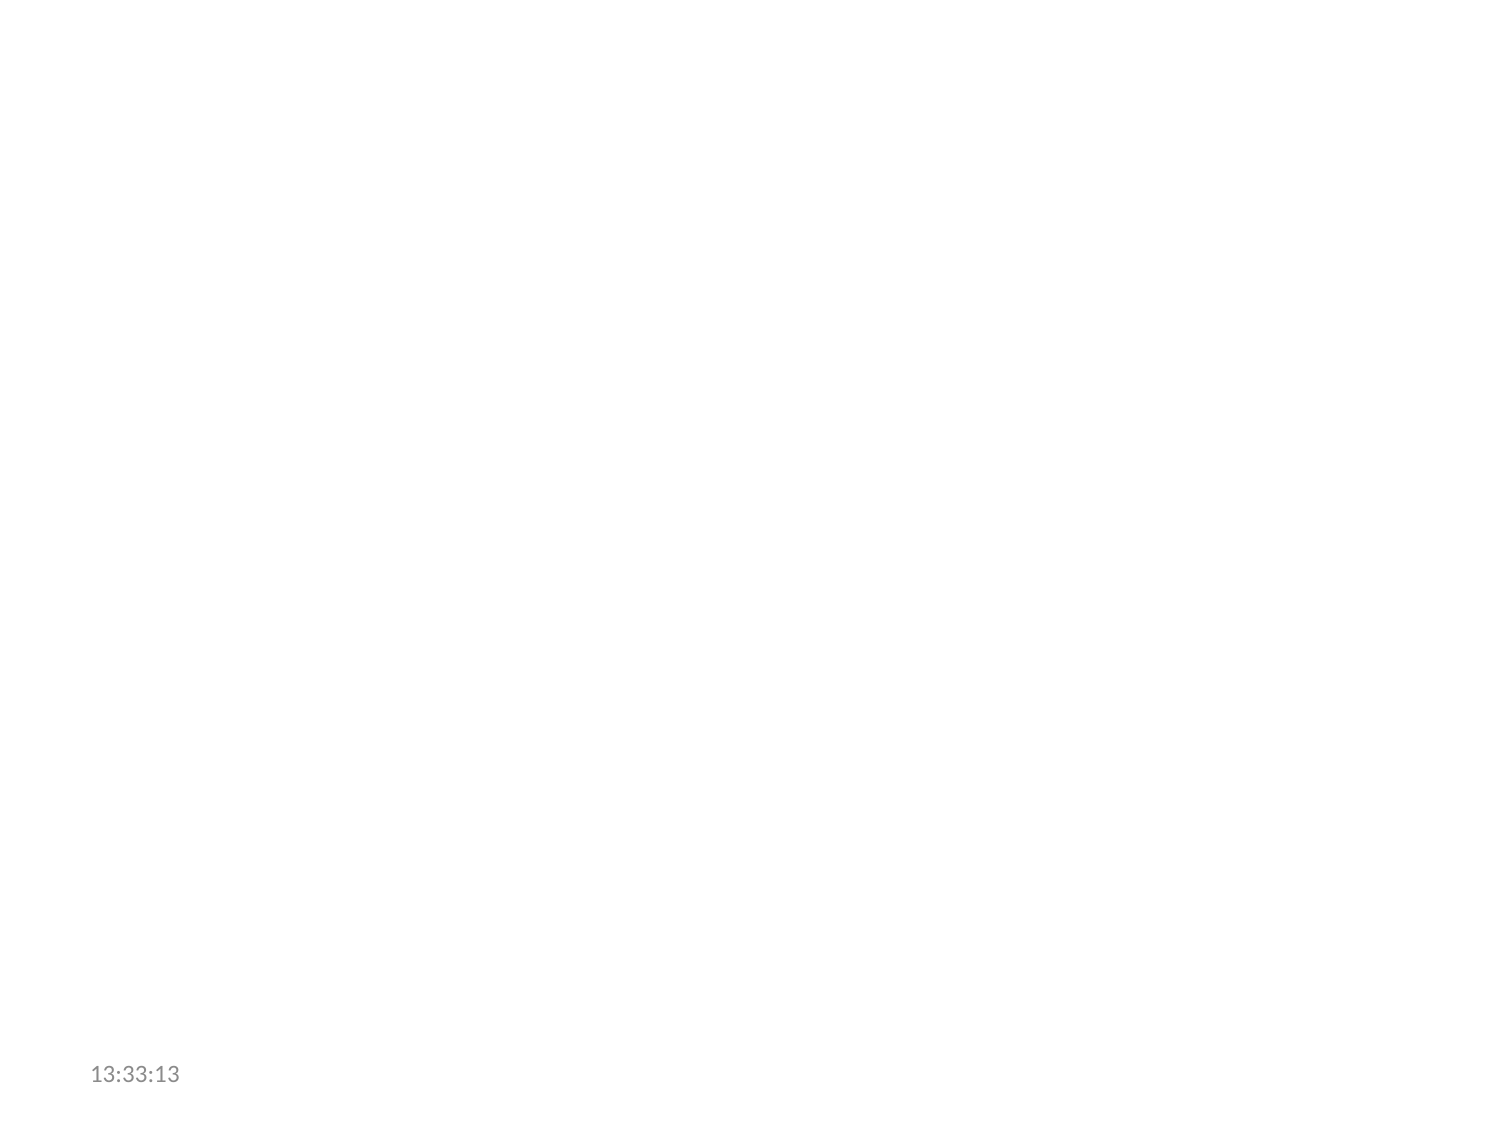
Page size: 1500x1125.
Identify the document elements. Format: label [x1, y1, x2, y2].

slide_number [75, 1042, 425, 1103]
